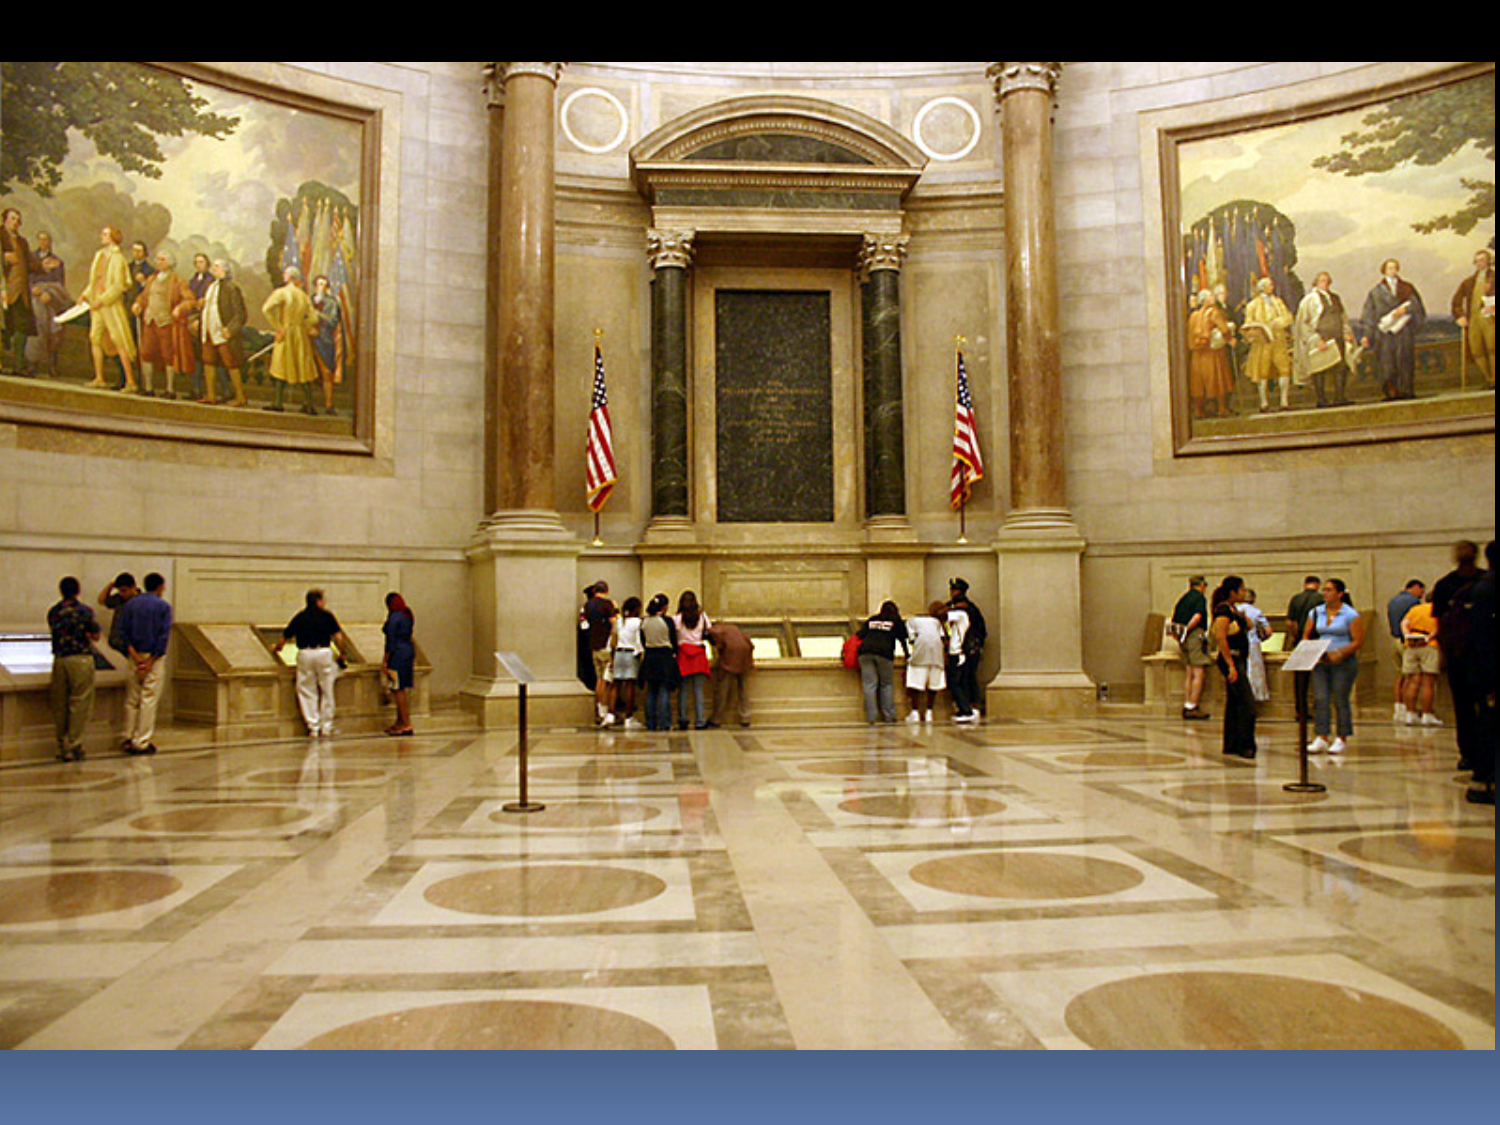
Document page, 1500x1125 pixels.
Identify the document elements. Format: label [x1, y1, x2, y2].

picture [0, 61, 1495, 1051]
